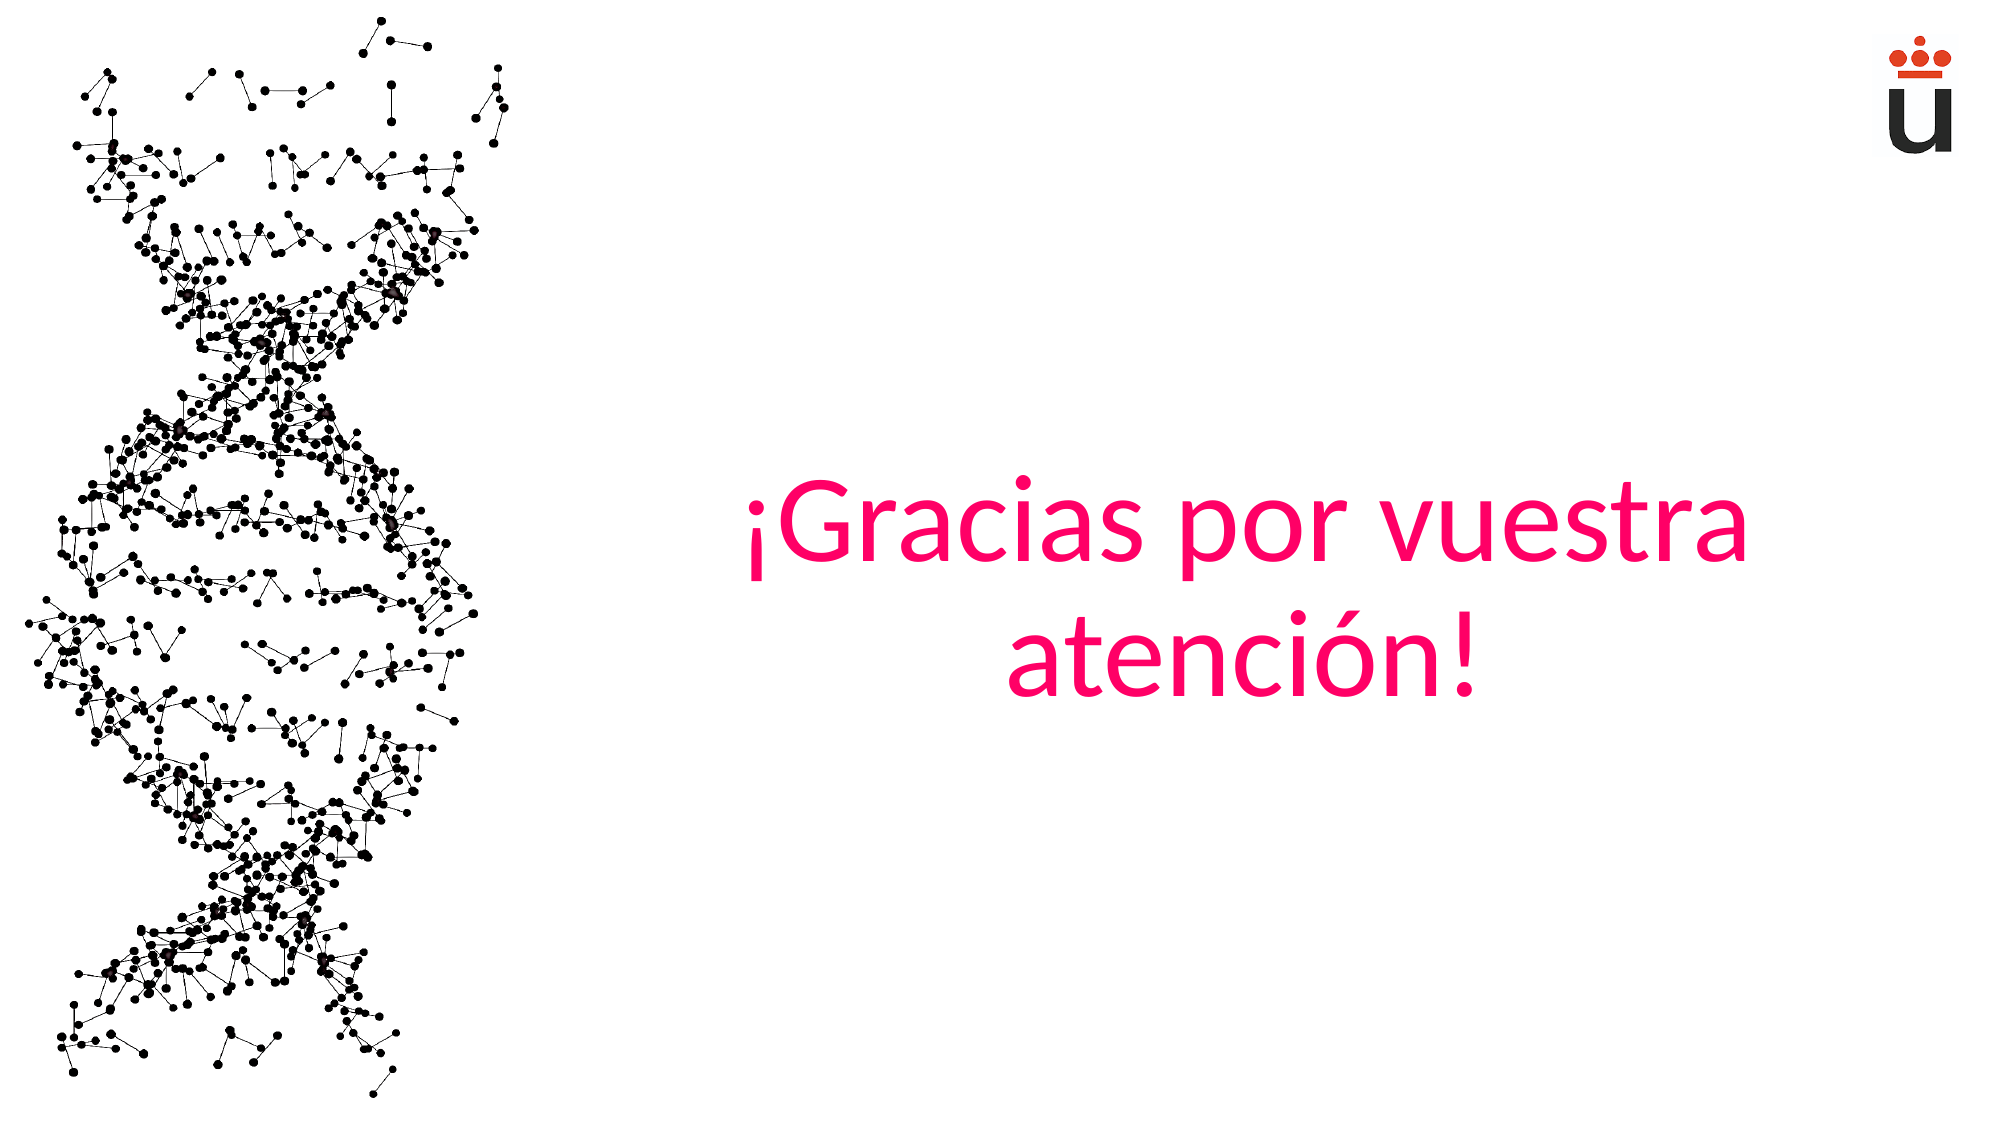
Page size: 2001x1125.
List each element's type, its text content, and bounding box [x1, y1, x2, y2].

picture [0, 0, 534, 1125]
title ¡Gracias por vuestra atención! [617, 401, 1873, 731]
picture [1871, 34, 1959, 157]
